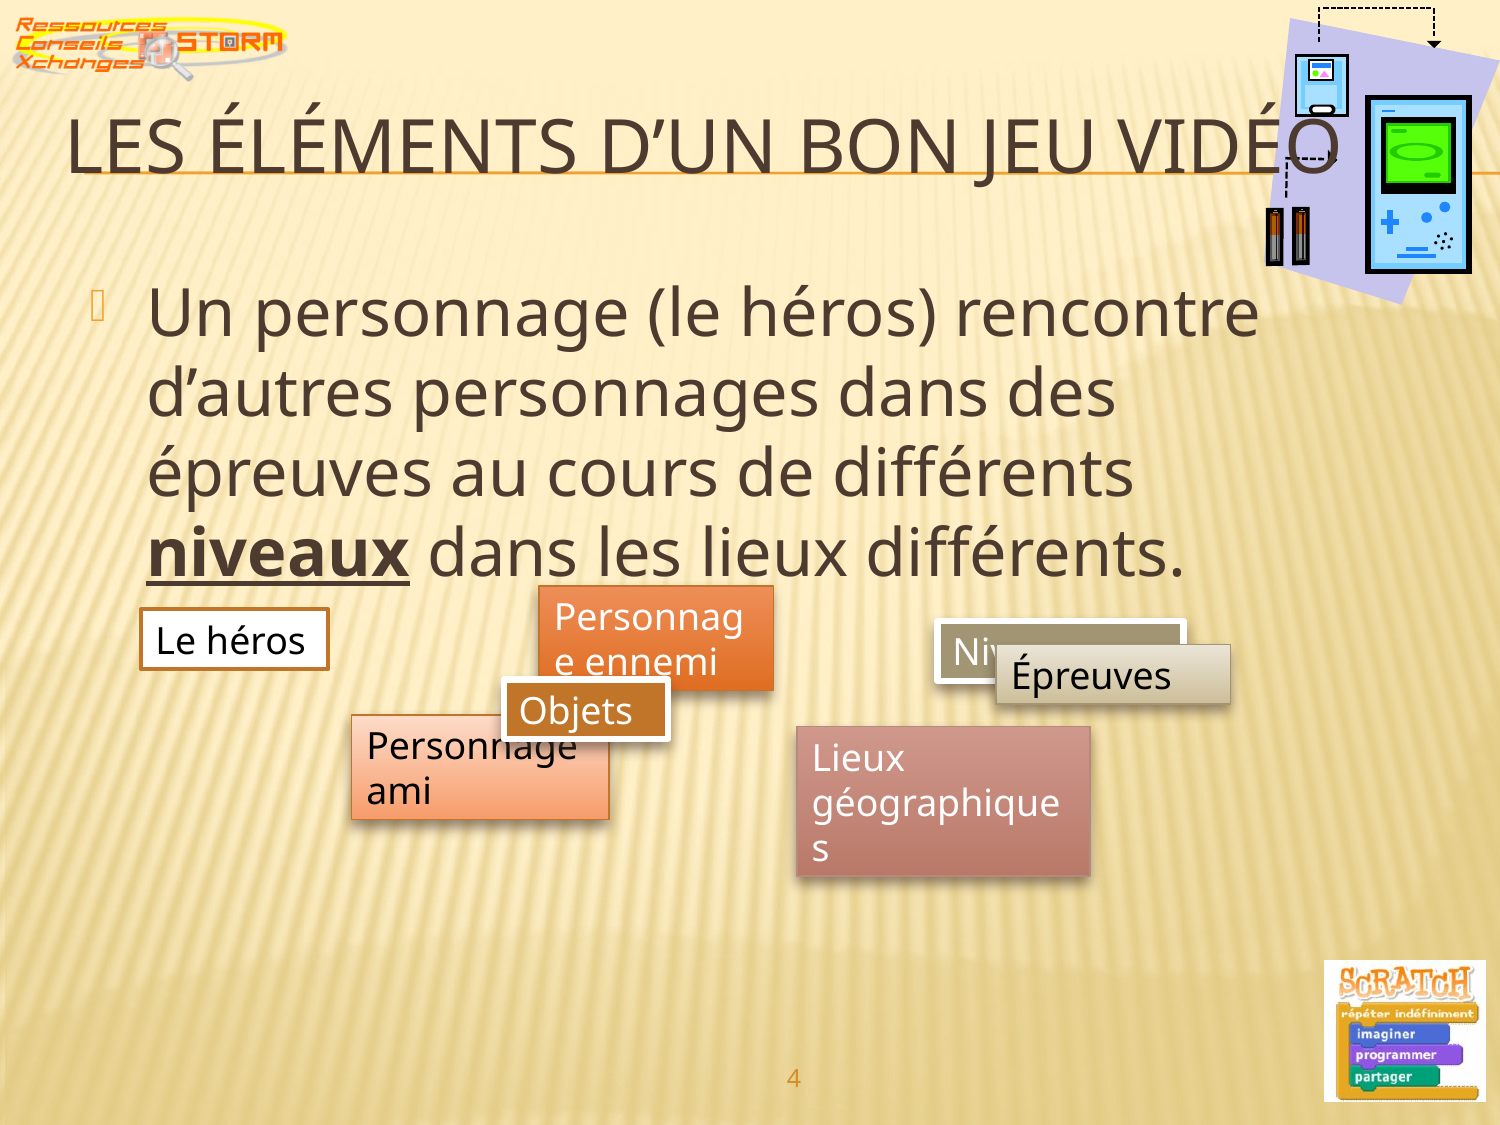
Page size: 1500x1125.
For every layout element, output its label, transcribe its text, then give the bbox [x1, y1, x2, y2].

picture [1324, 960, 1486, 1102]
picture [1263, 6, 1500, 305]
text_box Niveaux [934, 618, 1187, 684]
text_box Épreuves [995, 644, 1231, 705]
text_box Personnage ennemi [538, 585, 774, 691]
text_box Personnage ami [351, 714, 610, 820]
picture [11, 14, 293, 82]
list Un personnage (le héros) rencontre d’autres personnages dans des épreuves au cours de différents niveaux dans les lieux différents. [75, 262, 1425, 575]
text_box Objets [501, 676, 671, 742]
slide_number 4 [691, 1054, 816, 1096]
text_box Le héros [139, 607, 330, 671]
text_box Lieux géographiques [796, 726, 1091, 877]
title Les éléments d’un bon jeu vidéo [50, 75, 1253, 213]
